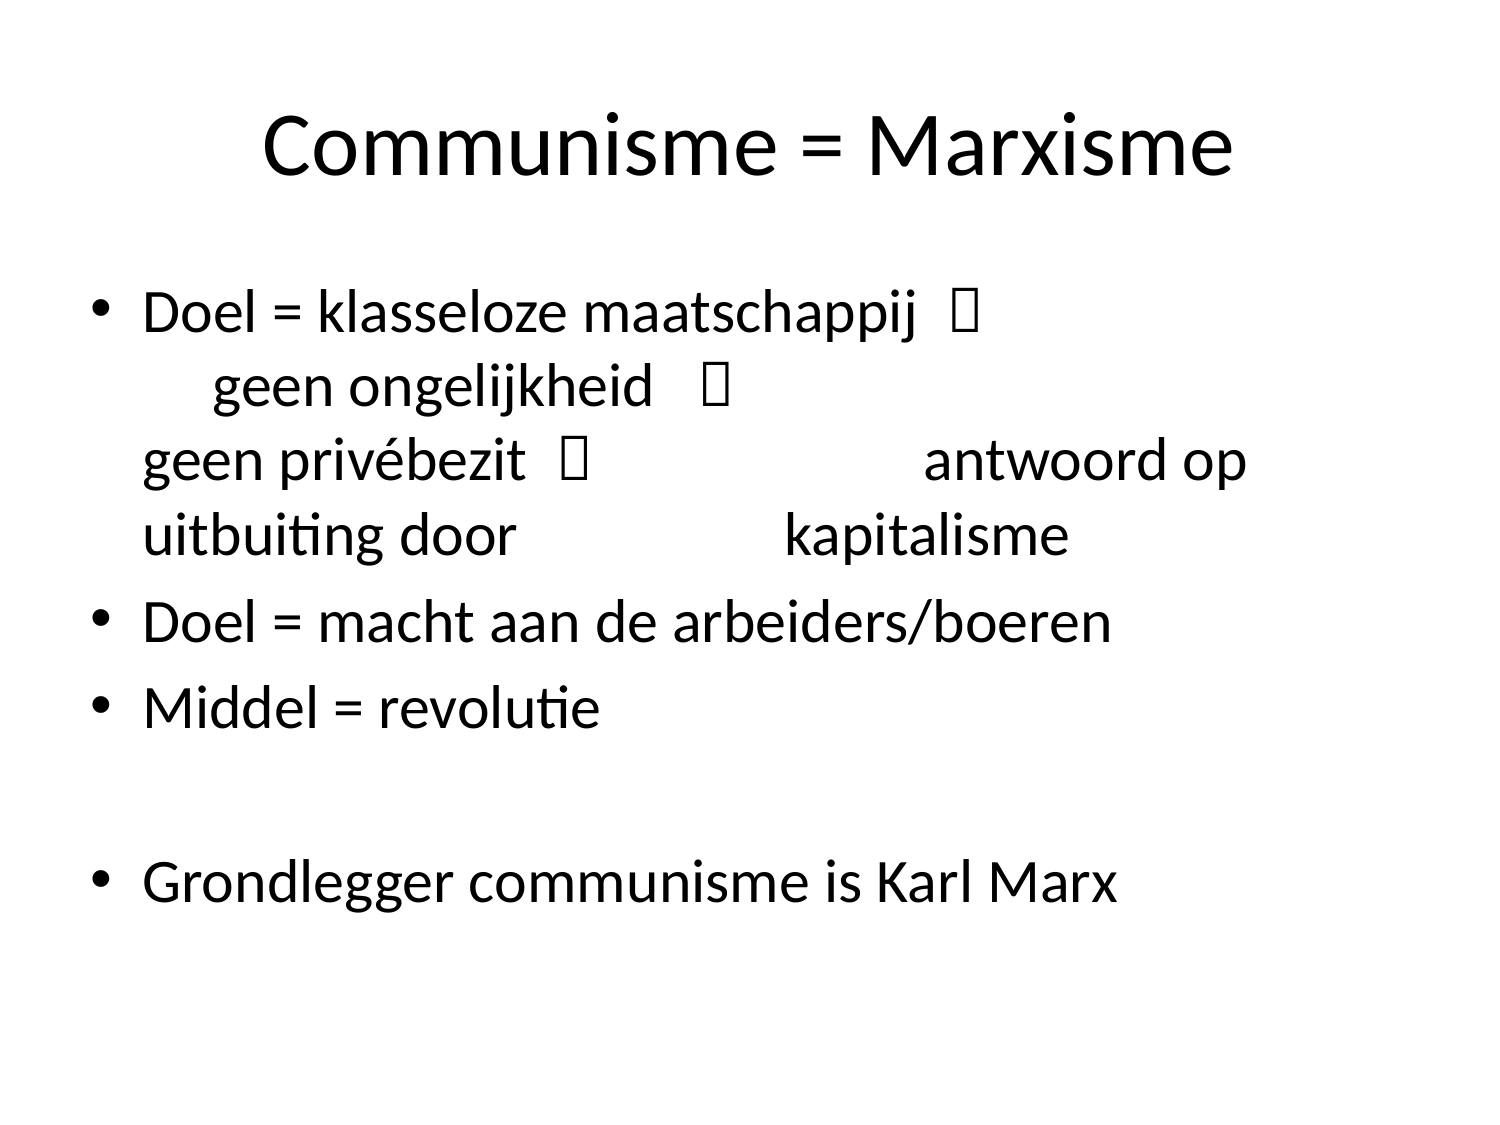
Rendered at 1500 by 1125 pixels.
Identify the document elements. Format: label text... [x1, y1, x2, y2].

list Doel = klasseloze maatschappij  geen ongelijkheid  geen privébezit  antwoord op uitbuiting door kapitalisme Doel = macht aan de arbeiders/boeren Middel = revolutie Grondlegger communisme is Karl Marx [75, 262, 1425, 1005]
title Communisme = Marxisme [75, 45, 1425, 233]
